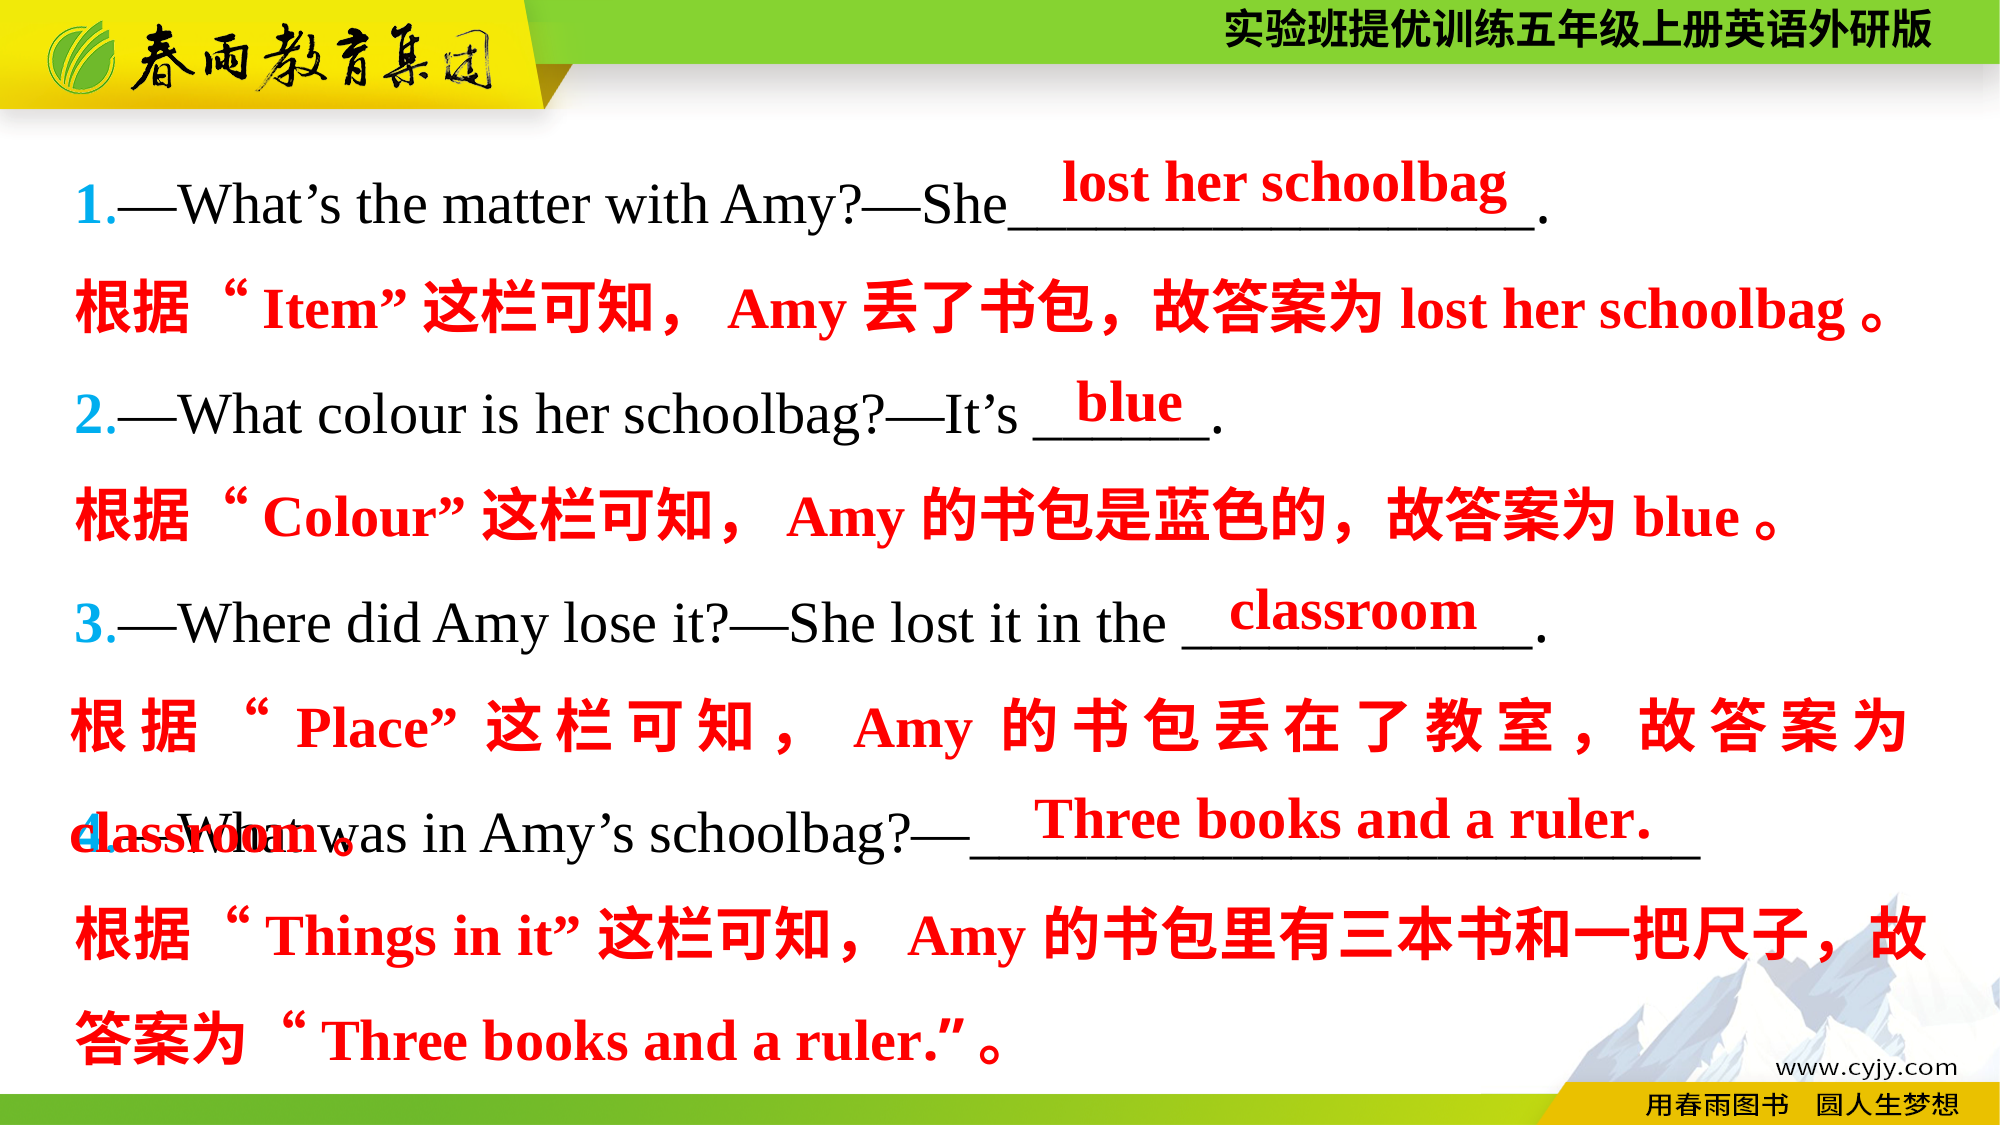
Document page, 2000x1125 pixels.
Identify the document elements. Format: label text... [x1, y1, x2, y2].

text_box lost her schoolbag [1047, 135, 1524, 221]
text_box classroom [1214, 563, 1493, 649]
text_box 根据“Item”这栏可知，Amy丢了书包，故答案为lost her schoolbag。 [59, 227, 1944, 348]
text_box blue [1061, 356, 1199, 441]
text_box 根据“Place”这栏可知，Amy的书包丢在了教室，故答案为classroom。 [54, 647, 1939, 872]
text_box 根据“Colour”这栏可知，Amy的书包是蓝色的，故答案为blue。 [59, 435, 1944, 556]
text_box 根据“Things in it”这栏可知，Amy的书包里有三本书和一把尺子，故答案为“Three books and a ruler.”。 [59, 854, 1944, 1080]
list 1.—What’s the matter with Amy?—She__________________. 2.—What colour is her schoolbag?—It’s ______. 3.—Where did Amy lose it?—She lost it in the ____________. 4.—What was in Amy’s schoolbag?—_________________________ [59, 556, 1944, 854]
picture [0, 0, 2000, 1125]
list 1.—What’s the matter with Amy?—She__________________. 2.—What colour is her schoolbag?—It’s ______. 3.—Where did Amy lose it?—She lost it in the ____________. 4.—What was in Amy’s schoolbag?—_________________________ [59, 348, 1944, 435]
list 1.—What’s the matter with Amy?—She__________________. 2.—What colour is her schoolbag?—It’s ______. 3.—Where did Amy lose it?—She lost it in the ____________. 4.—What was in Amy’s schoolbag?—_________________________ [59, 122, 1944, 227]
text_box Three books and a ruler. [1019, 772, 1668, 858]
